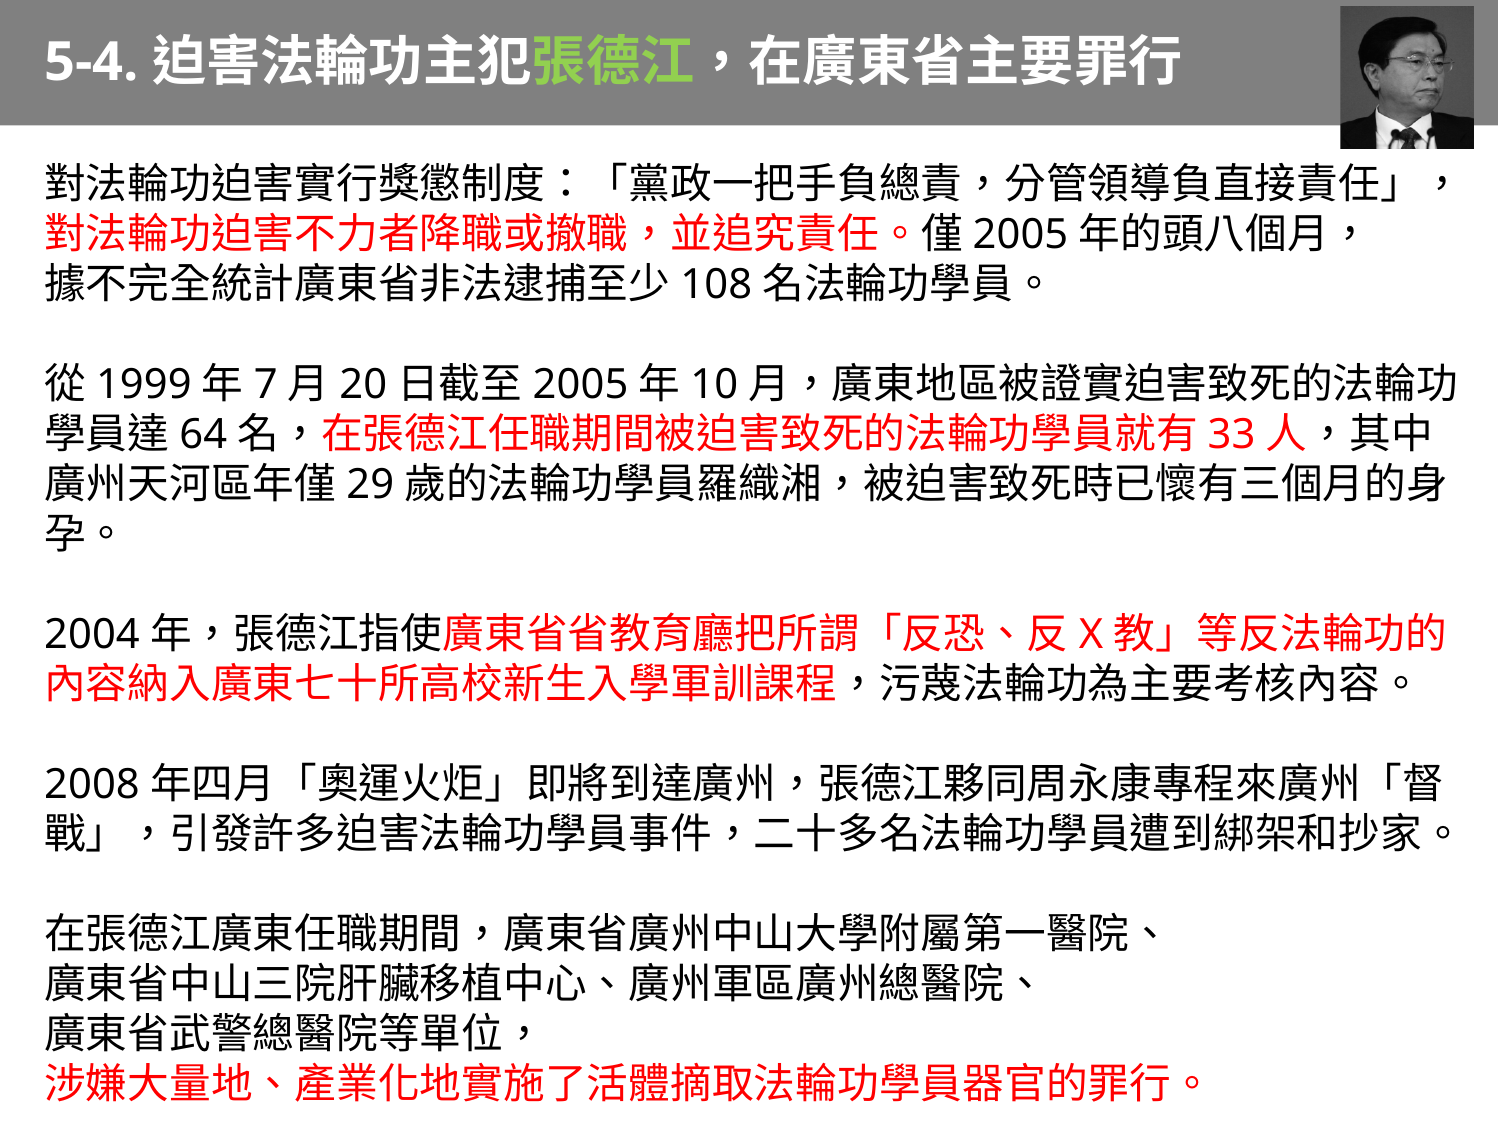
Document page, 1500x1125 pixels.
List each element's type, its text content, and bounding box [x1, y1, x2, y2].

text_box 對法輪功迫害實行獎懲制度：「黨政一把手負總責，分管領導負直接責任」，對法輪功迫害不力者降職或撤職，並追究責任。僅2005年的頭八個月， 據不完全統計廣東省非法逮捕至少108名法輪功學員。 從1999年7月20日截至2005年10月，廣東地區被證實迫害致死的法輪功學員達64名，在張德江任職期間被迫害致死的法輪功學員就有33人，其中廣州天河區年僅29歲的法輪功學員羅織湘，被迫害致死時已懷有三個月的身孕。 2004年，張德江指使廣東省省教育廳把所謂「反恐、反X教」等反法輪功的 內容納入廣東七十所高校新生入學軍訓課程，污蔑法輪功為主要考核內容。 2008年四月「奧運火炬」即將到達廣州，張德江夥同周永康專程來廣州「督戰」，引發許多迫害法輪功學員事件，二十多名法輪功學員遭到綁架和抄家。 在張德江廣東任職期間，廣東省廣州中山大學附屬第一醫院、 廣東省中山三院肝臟移植中心、廣州軍區廣州總醫院、 廣東省武警總醫院等單位， 涉嫌大量地、產業化地實施了活體摘取法輪功學員器官的罪行。 [29, 149, 1483, 1115]
picture [1340, 6, 1475, 150]
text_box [0, 0, 1499, 126]
